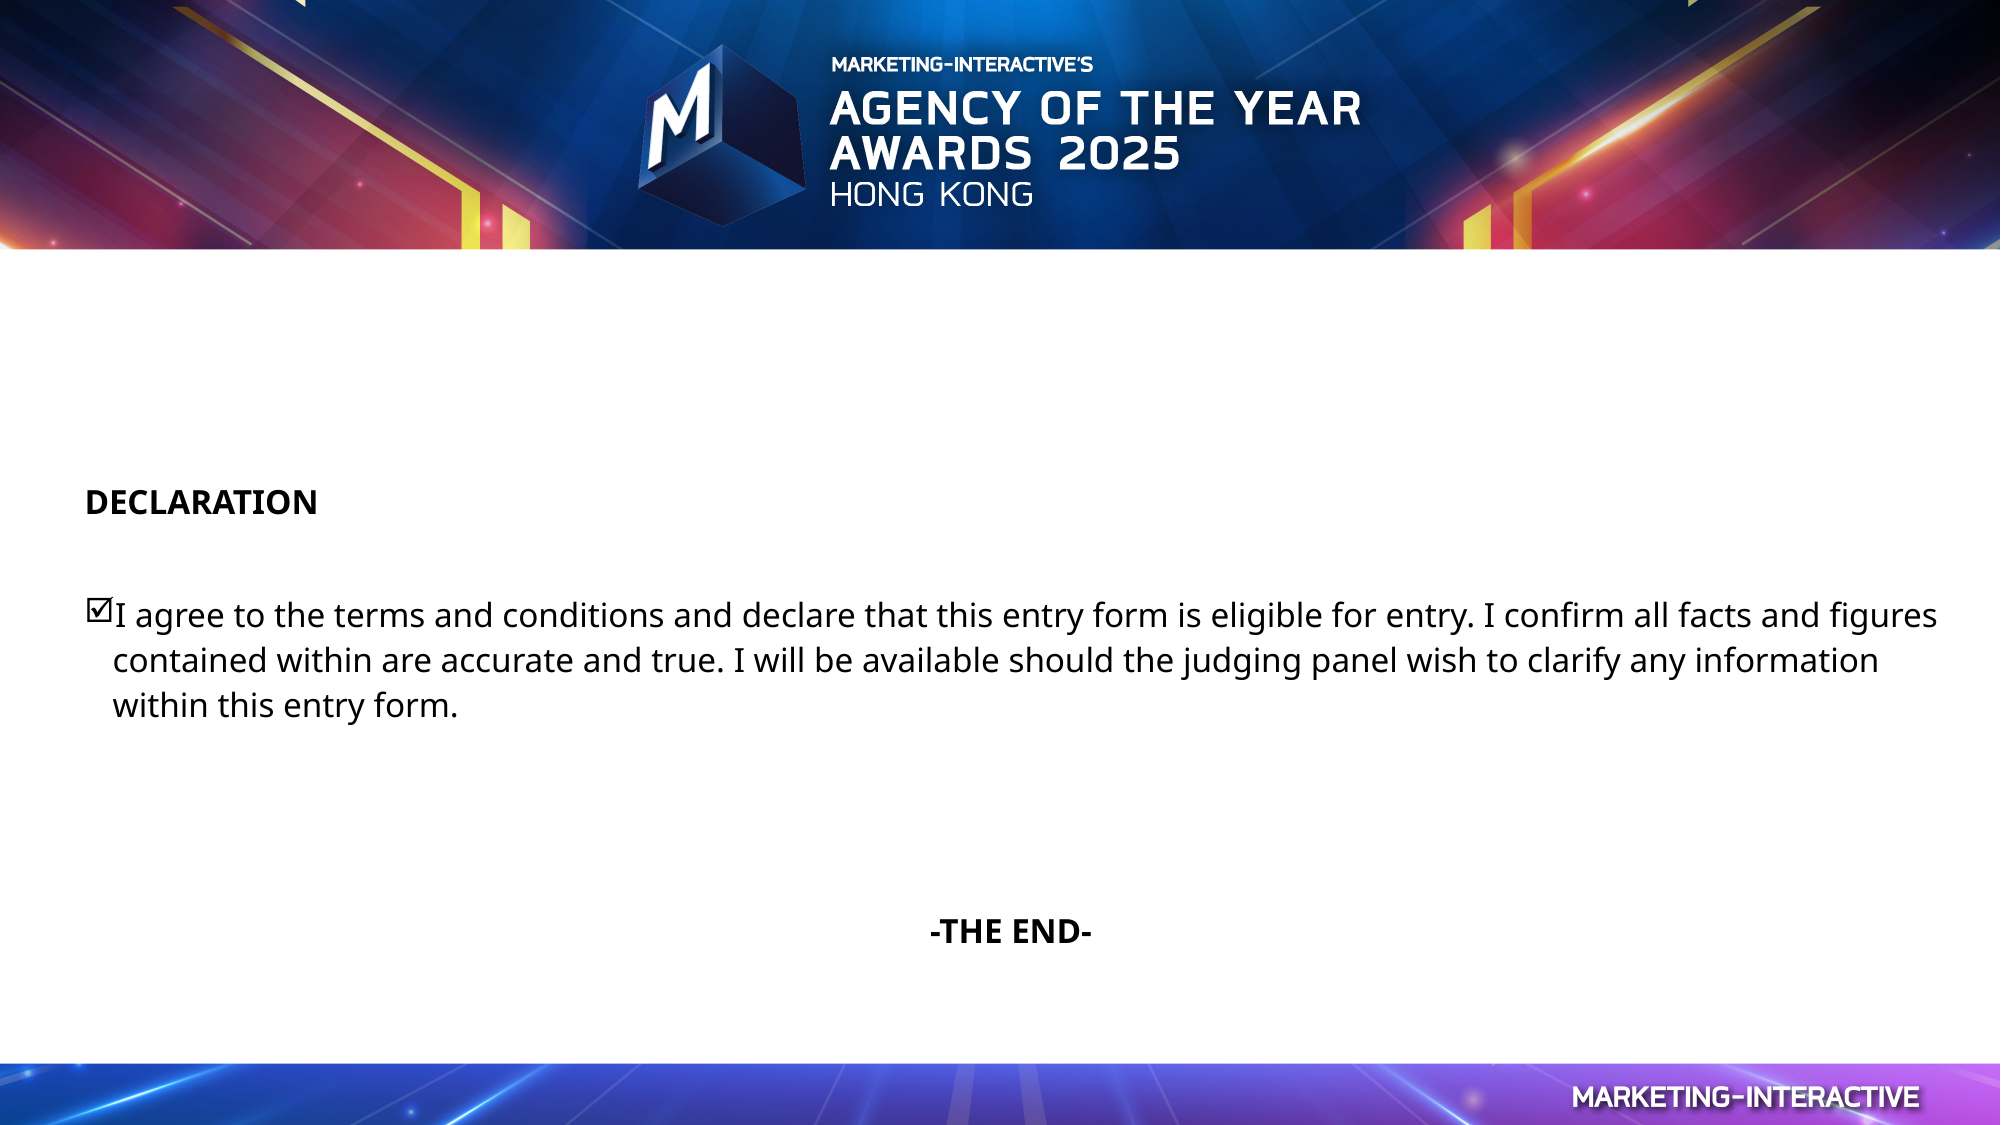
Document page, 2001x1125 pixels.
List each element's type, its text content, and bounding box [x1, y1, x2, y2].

table_header DECLARATION I agree to the terms and conditions and declare that this entry form is eligible for entry. I confirm all facts and figures contained within are accurate and true. I will be available should the judging panel wish to clarify any information within this entry form. -THE END- [70, 247, 1962, 959]
picture [0, 0, 2000, 1125]
